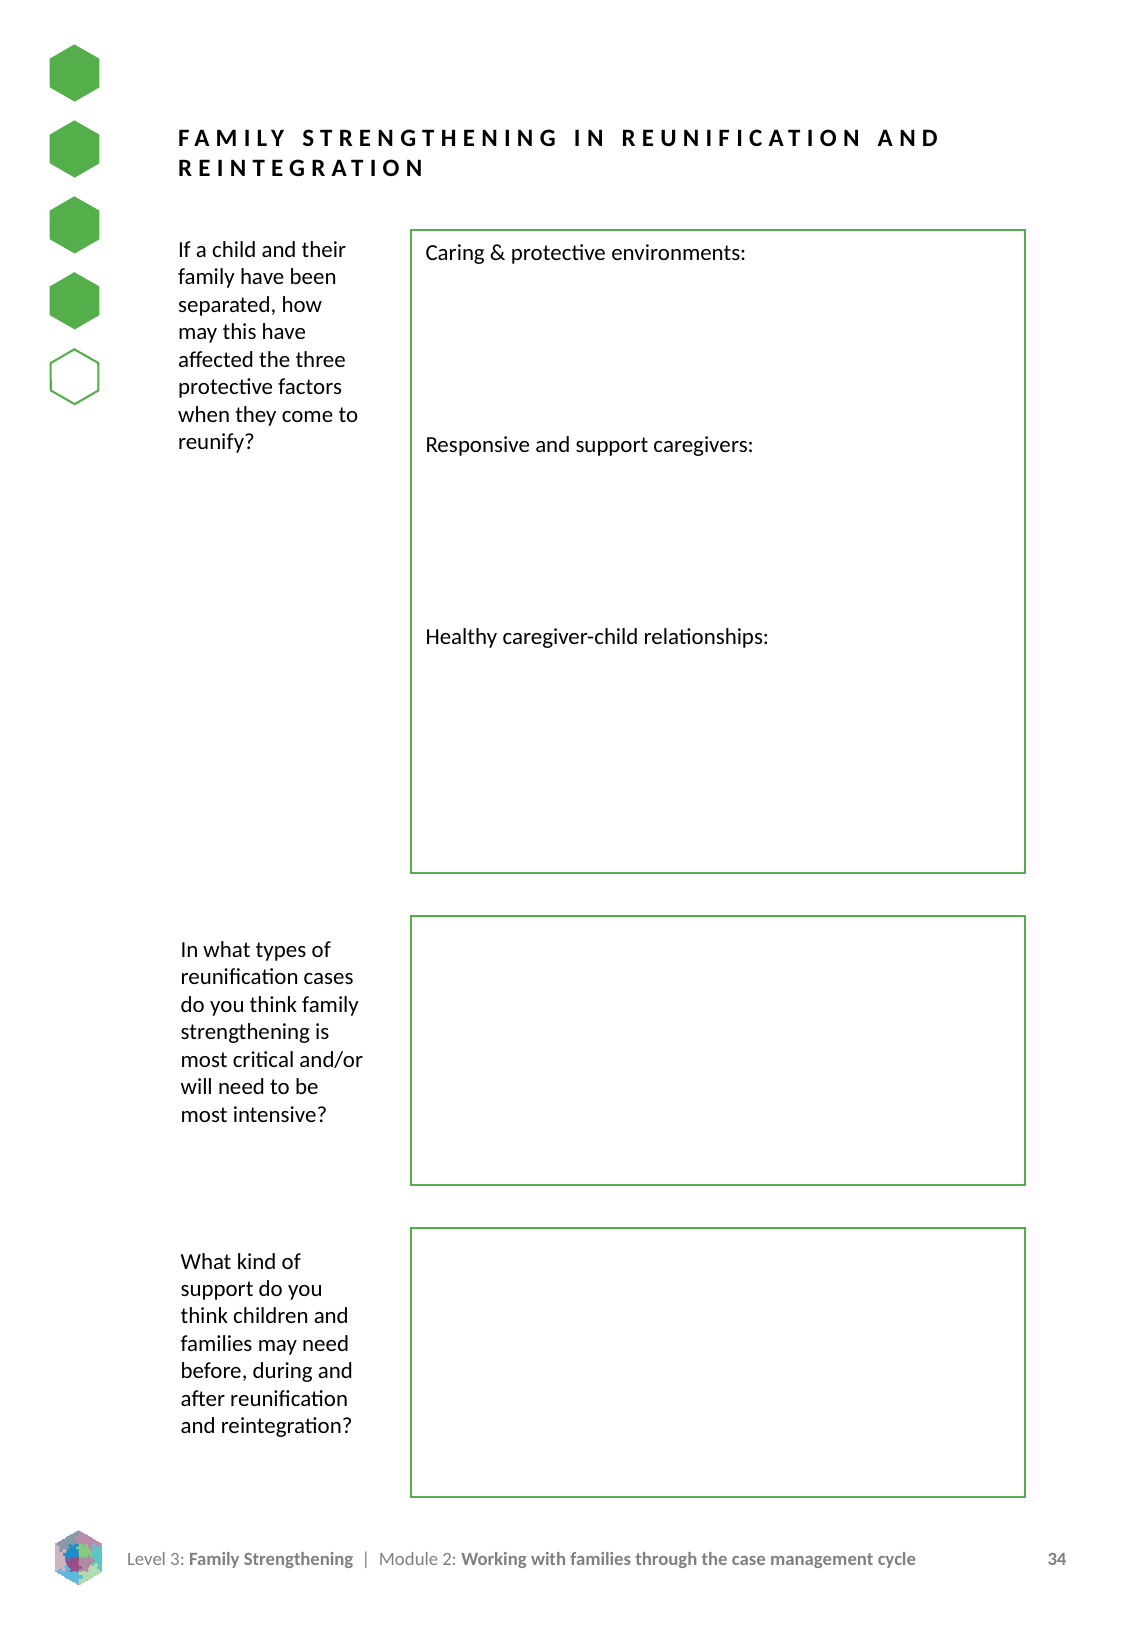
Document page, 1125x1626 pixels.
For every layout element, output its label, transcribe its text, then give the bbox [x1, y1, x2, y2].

text_box [49, 44, 100, 102]
text_box FAMILY STRENGTHENING IN REUNIFICATION AND REINTEGRATION [163, 113, 1027, 189]
text_box What kind of support do you think children and families may need before, during and after reunification and reintegration? [165, 1231, 381, 1454]
text_box Caring & protective environments: Responsive and support caregivers: Healthy caregiver-child relationships: [410, 229, 1026, 874]
picture [55, 1530, 102, 1585]
text_box If a child and their family have been separated, how may this have affected the three protective factors when they come to reunify? [163, 219, 381, 469]
text_box [410, 1227, 1026, 1498]
text_box [49, 196, 100, 254]
text_box [49, 272, 100, 330]
text_box [49, 120, 100, 178]
text_box In what types of reunification cases do you think family strengthening is most critical and/or will need to be most intensive? [165, 919, 381, 1142]
text_box [49, 348, 100, 406]
text_box [410, 915, 1026, 1186]
